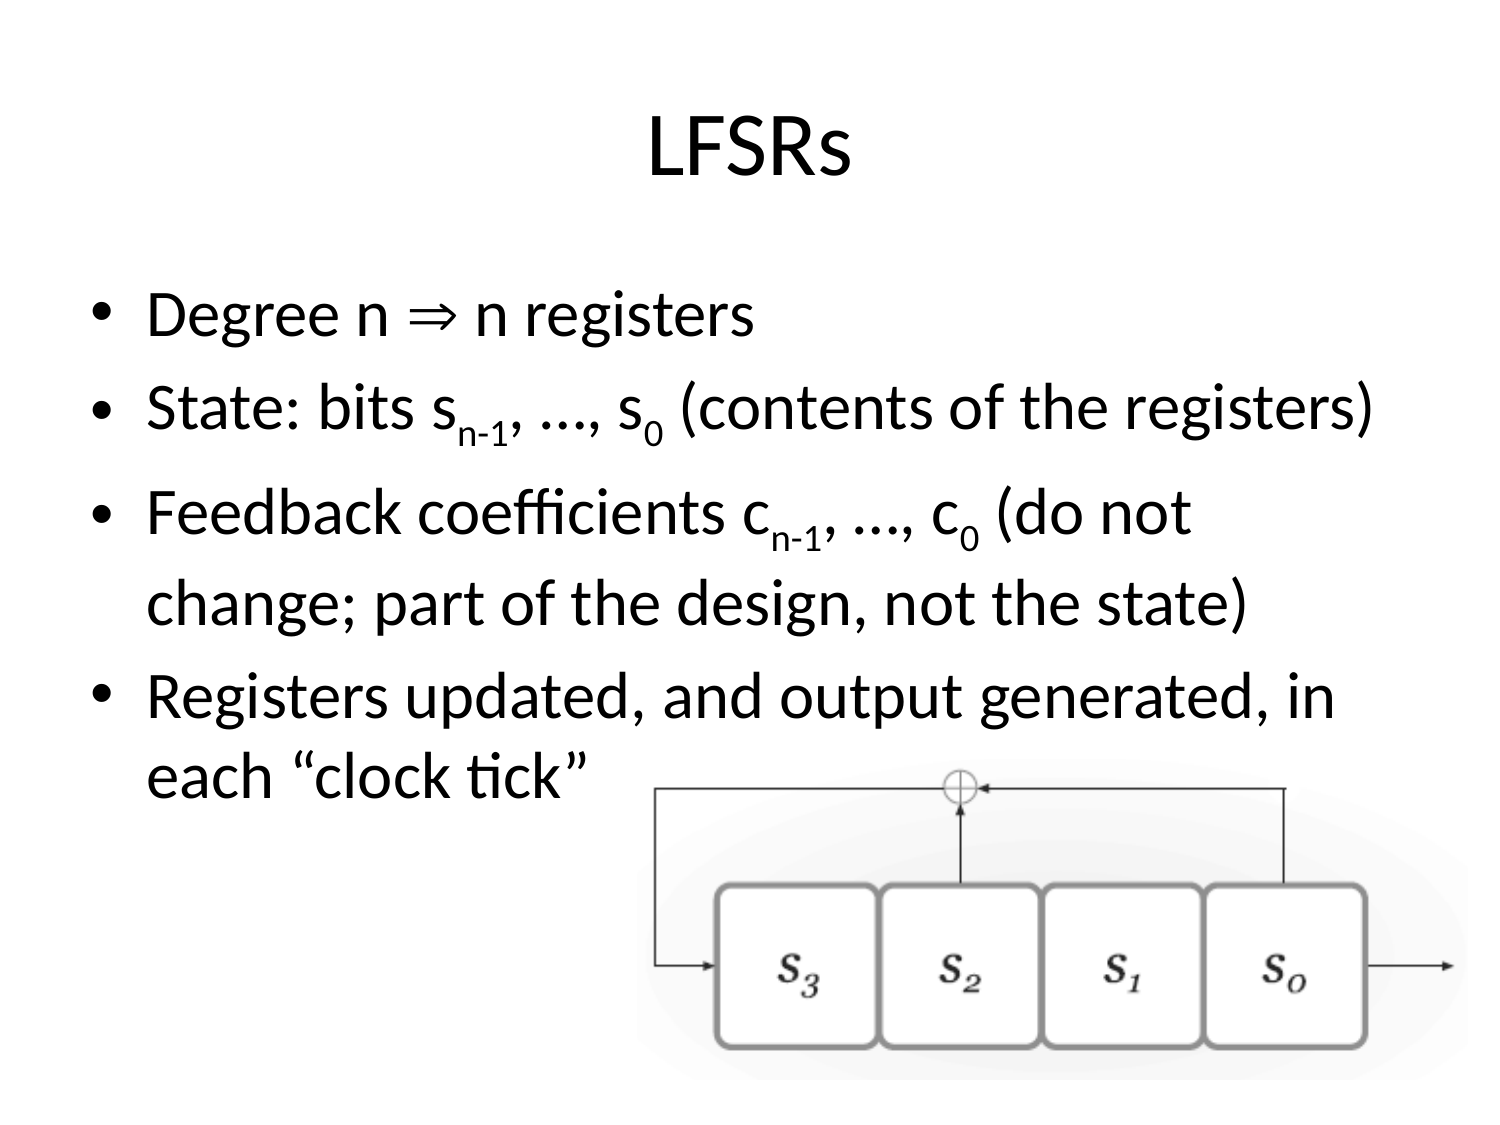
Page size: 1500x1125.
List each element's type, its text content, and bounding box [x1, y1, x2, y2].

title LFSRs [75, 45, 1425, 233]
list Degree n  n registers State: bits sn-1, …, s0 (contents of the registers) Feedback coefficients cn-1, …, c0 (do not change; part of the design, not the state) Registers updated, and output generated, in each “clock tick” [75, 262, 1425, 1005]
picture [637, 759, 1468, 1081]
